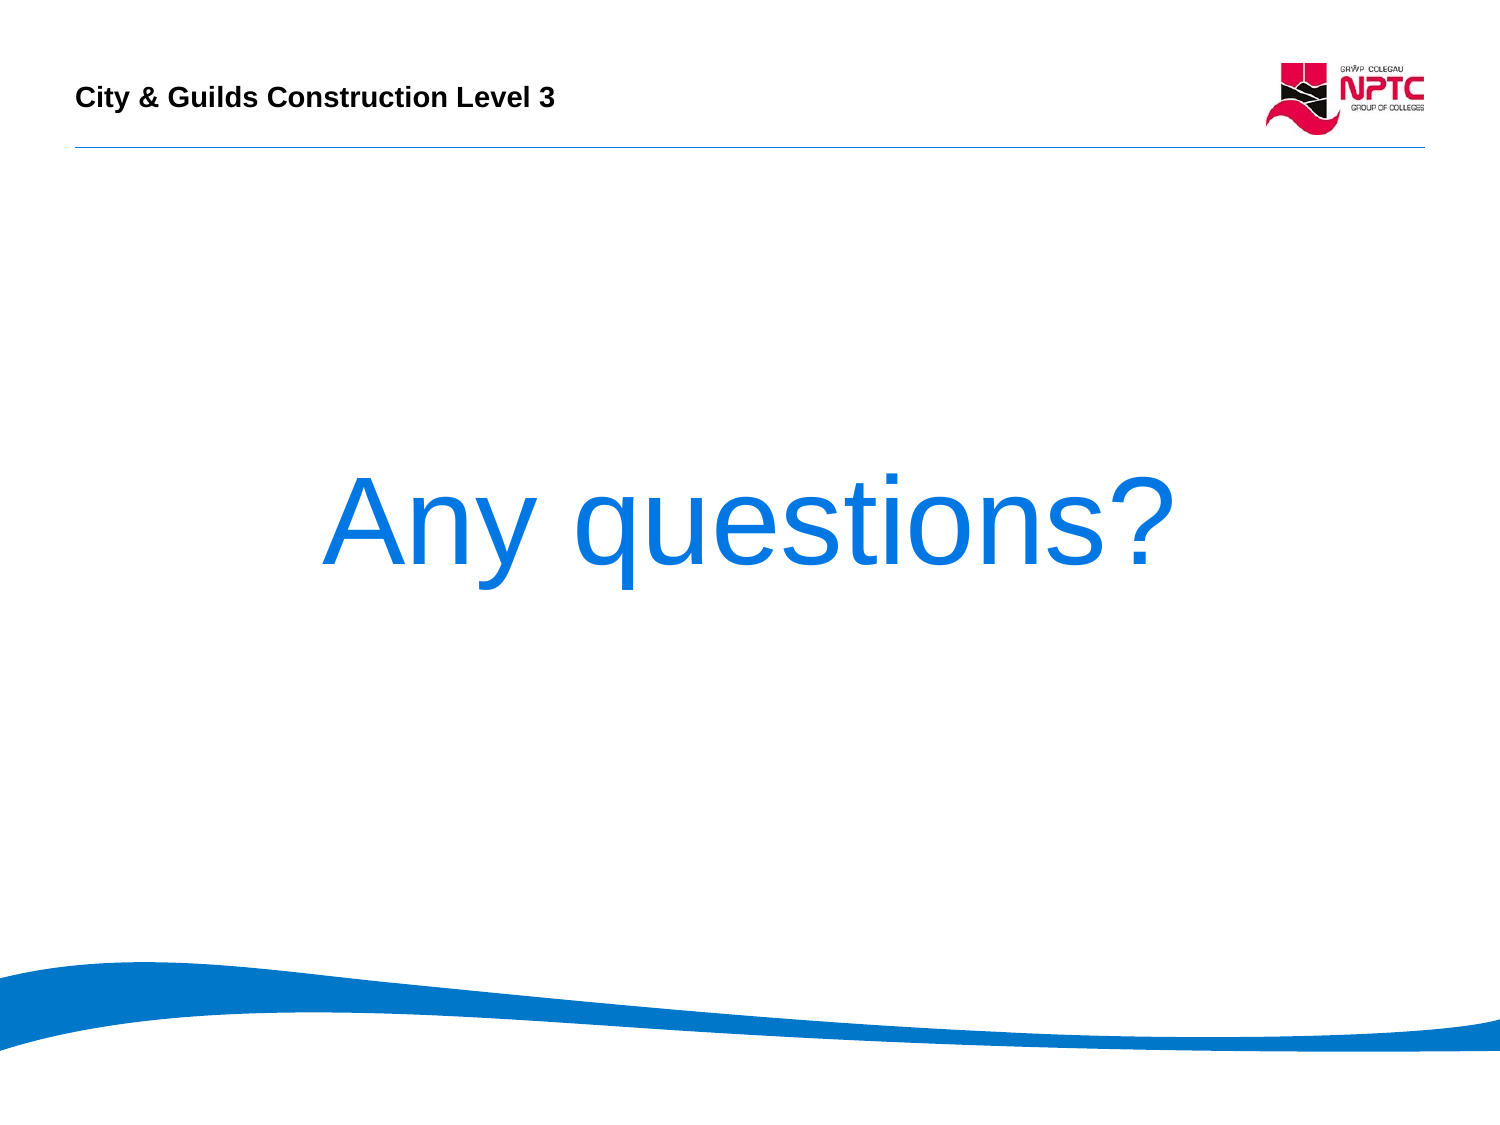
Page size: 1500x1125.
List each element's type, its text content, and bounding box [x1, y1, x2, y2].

list Any questions? [74, 247, 1426, 946]
picture [1266, 63, 1424, 135]
